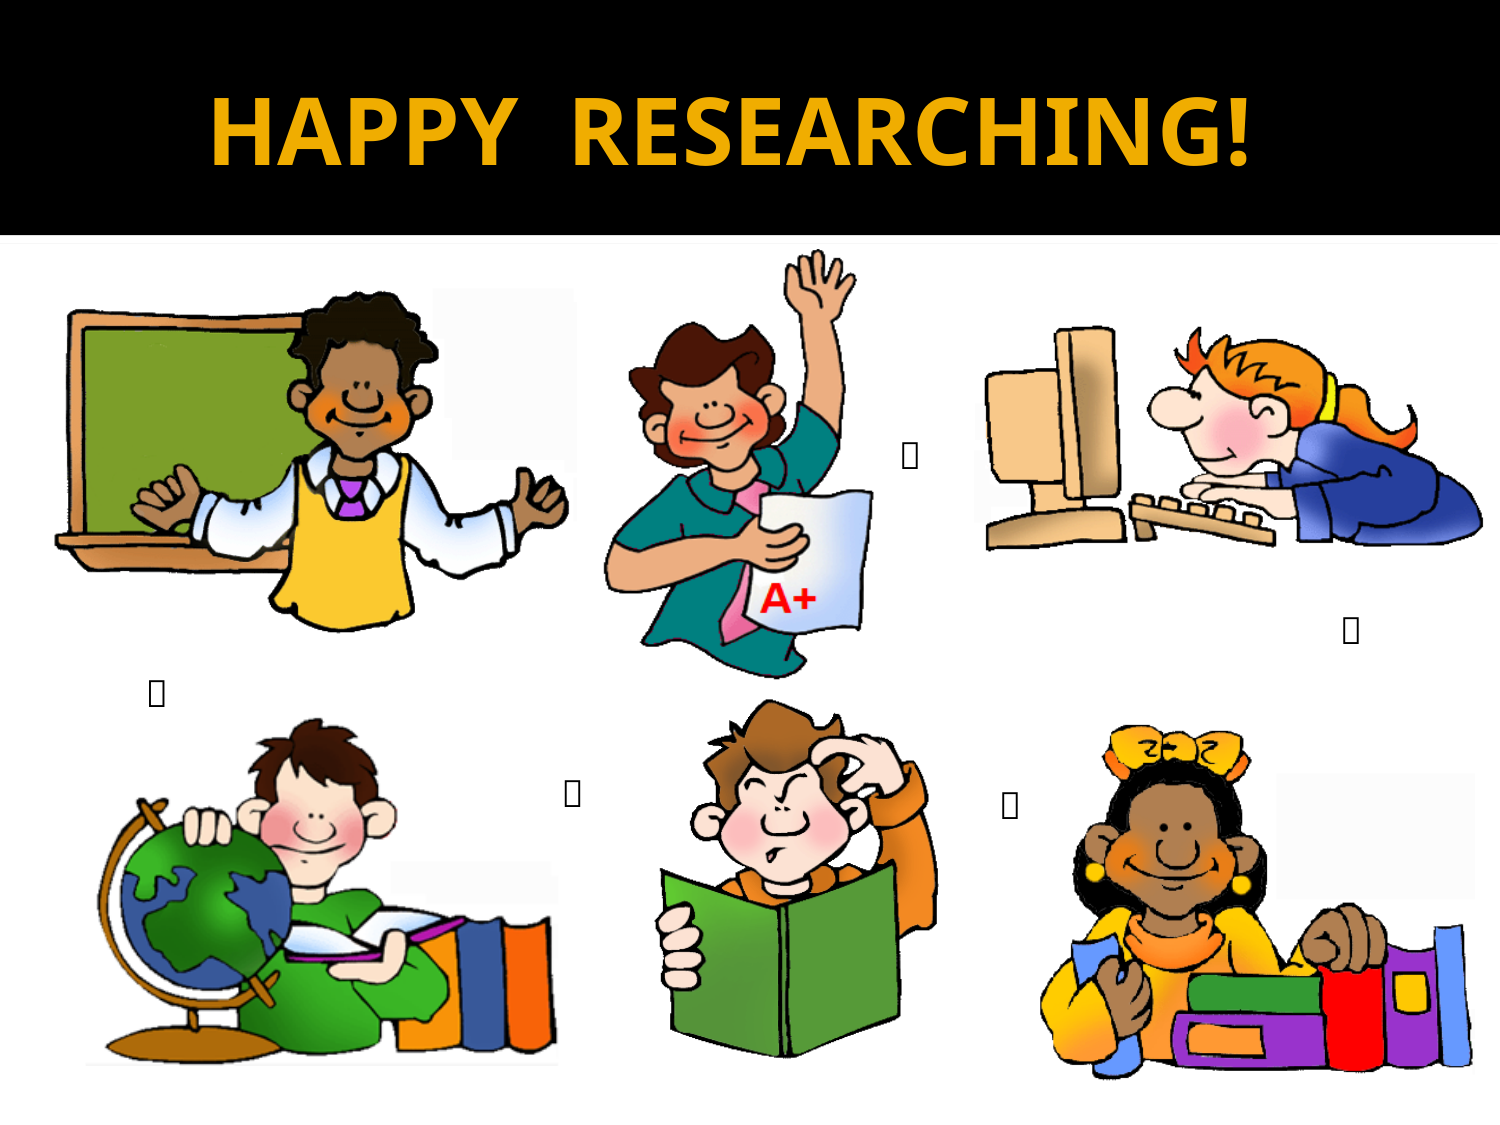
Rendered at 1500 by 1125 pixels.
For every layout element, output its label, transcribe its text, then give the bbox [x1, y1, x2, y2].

text_box  [130, 662, 184, 710]
text_box  [884, 424, 937, 485]
picture [74, 712, 563, 1066]
title HAPPY RESEARCHING! [75, 25, 1425, 231]
picture [24, 249, 577, 638]
picture [637, 687, 942, 1066]
picture [599, 249, 875, 682]
text_box  [1325, 599, 1390, 660]
text_box  [984, 774, 1019, 835]
picture [1024, 712, 1475, 1084]
picture [974, 299, 1500, 588]
text_box  [569, 762, 599, 823]
